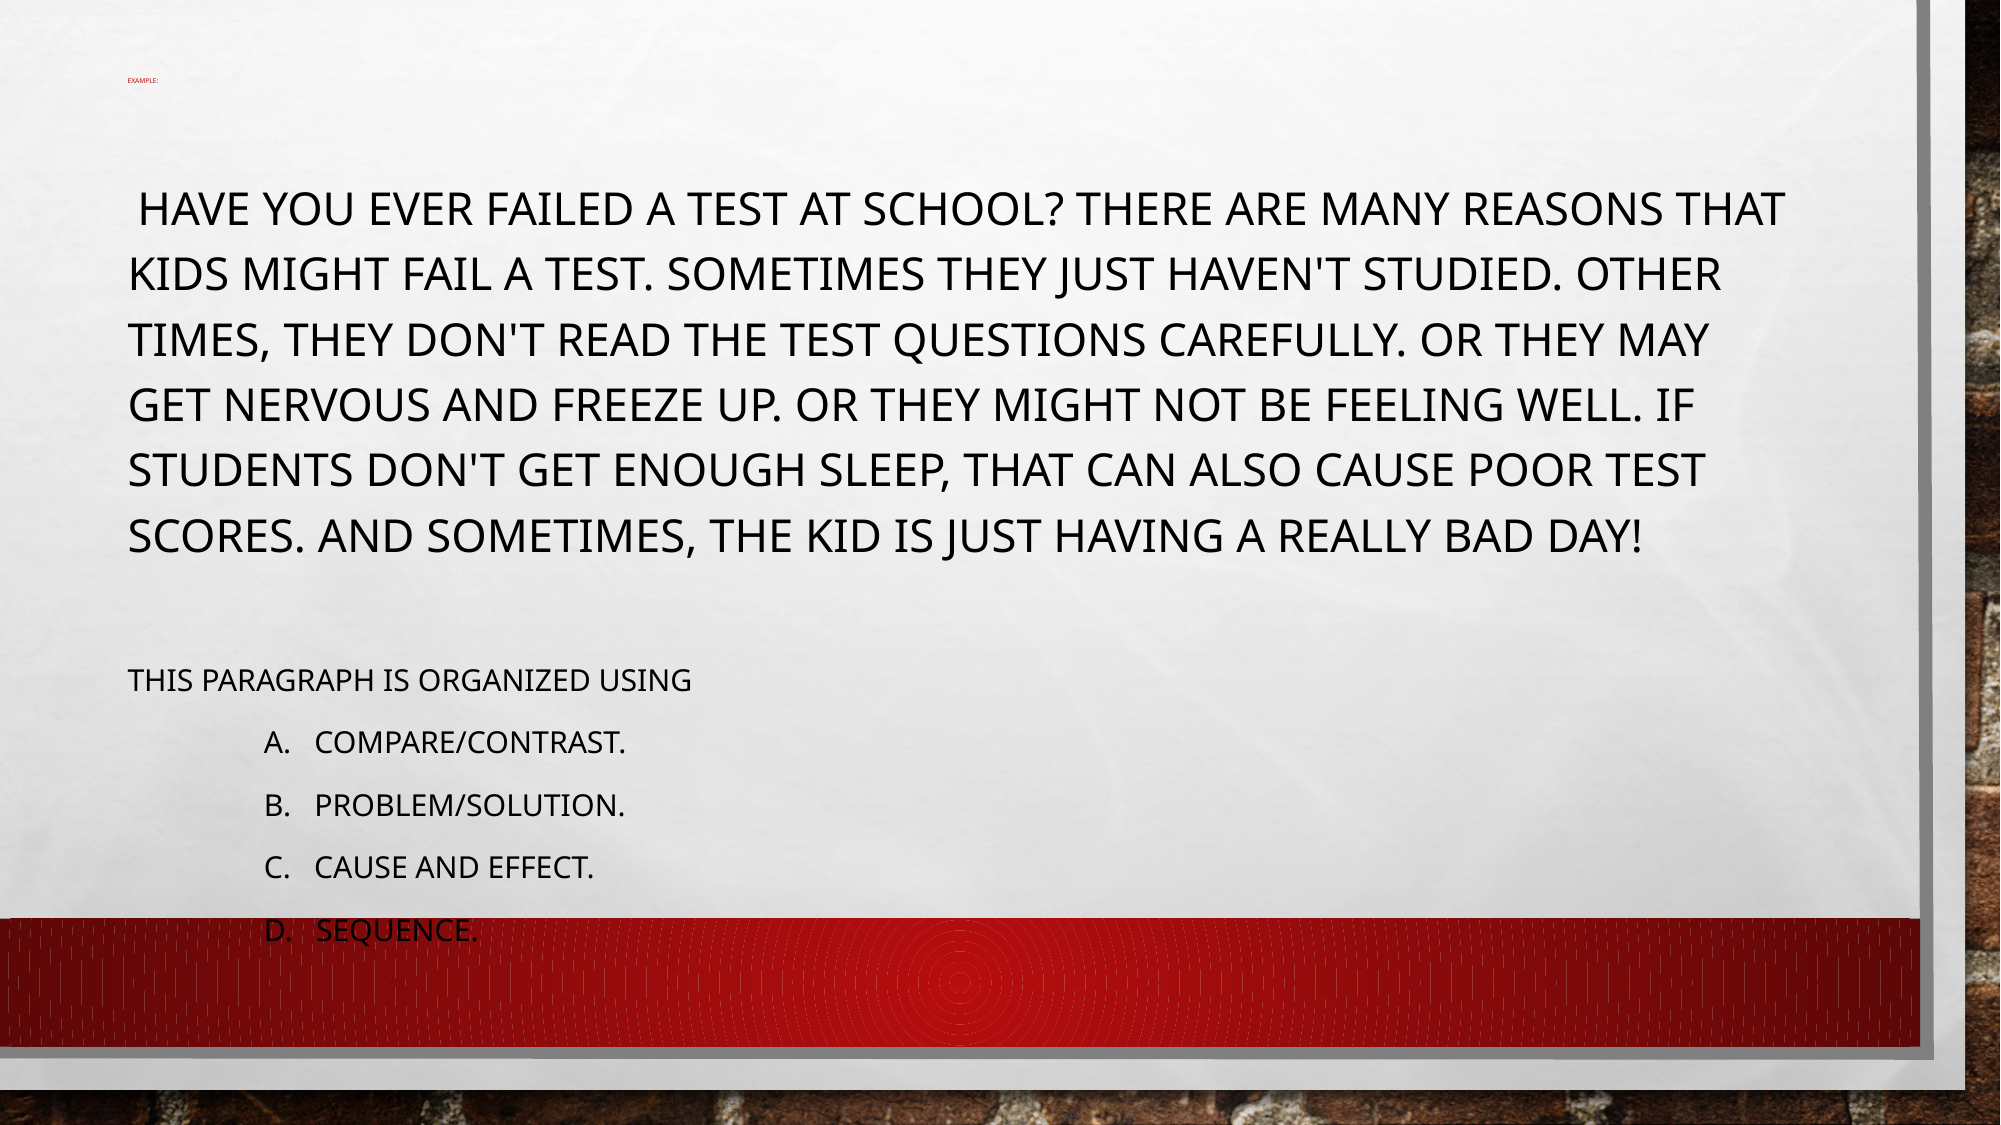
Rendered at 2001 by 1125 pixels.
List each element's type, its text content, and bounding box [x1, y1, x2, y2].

picture [0, 0, 2000, 1125]
list Have you ever failed a test at school? There are many reasons that kids might fail a test. Sometimes they just haven't studied. Other times, they don't read the test questions carefully. Or they may get nervous and freeze up. Or they might not be feeling well. If students don't get enough sleep, that can also cause poor test scores. And sometimes, the kid is just having a really bad day! This paragraph is organized using A. compare/contrast. B. problem/solution. C. cause and effect. D. sequence. [112, 158, 1818, 957]
title Example: [112, 70, 569, 93]
